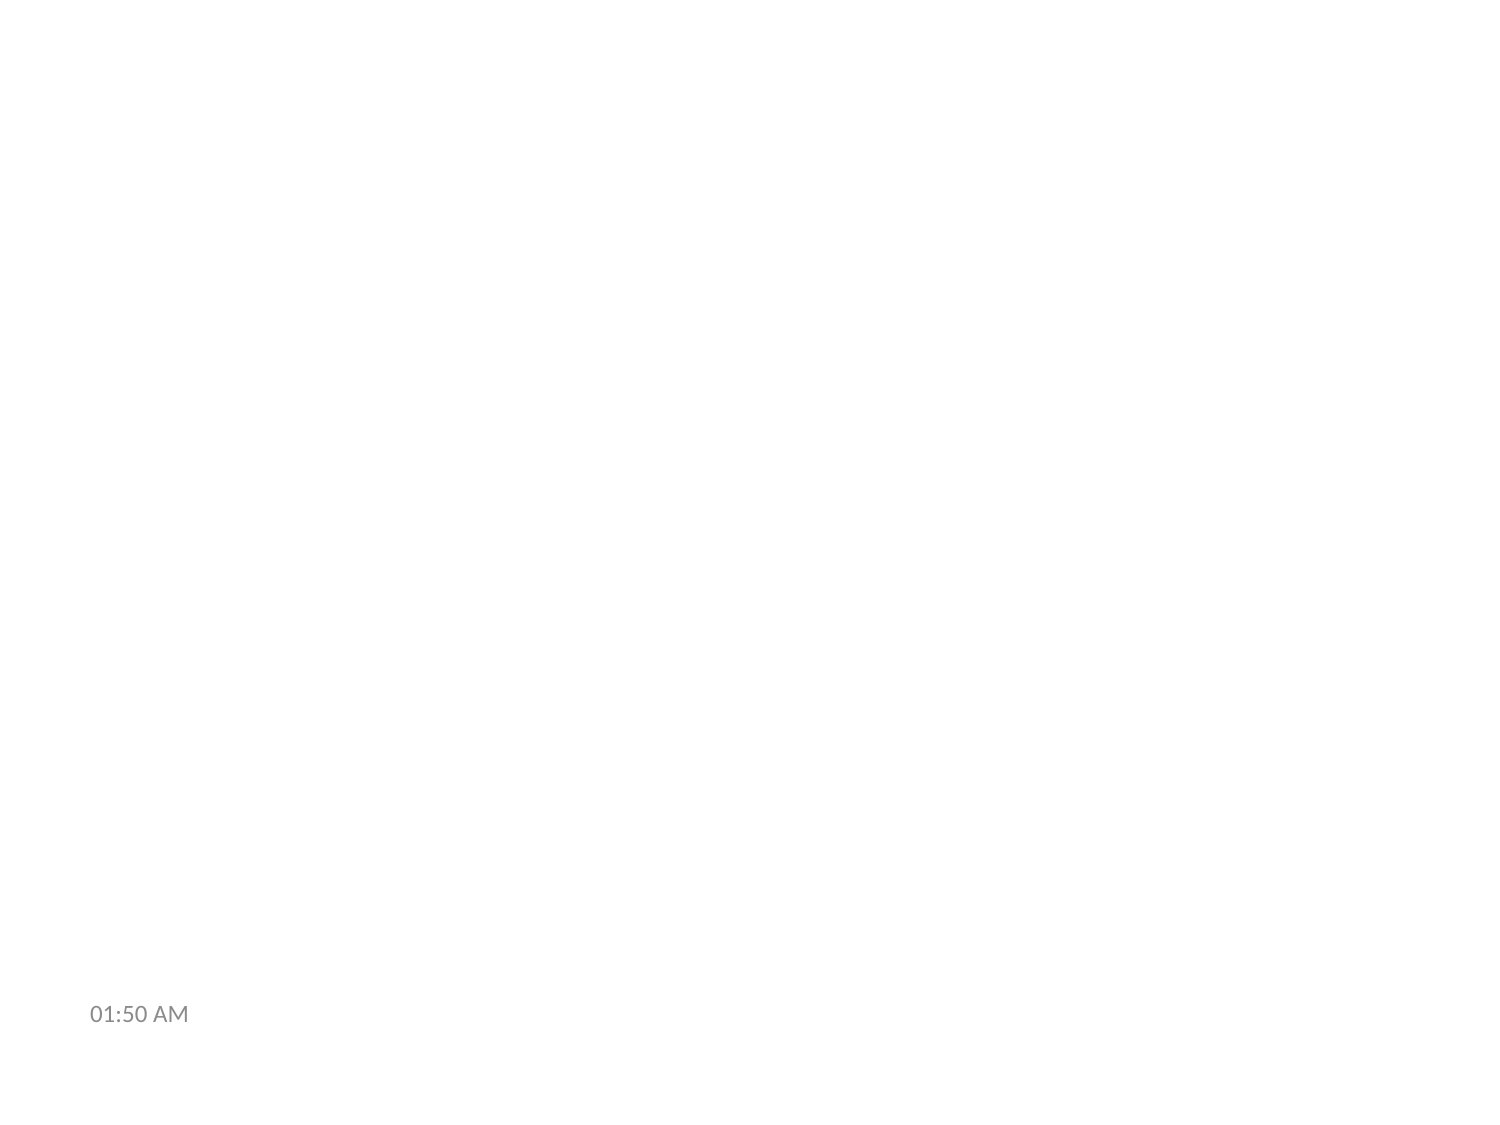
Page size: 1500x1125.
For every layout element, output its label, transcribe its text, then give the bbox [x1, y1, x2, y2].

text_box 3:35 PM [75, 982, 425, 1043]
